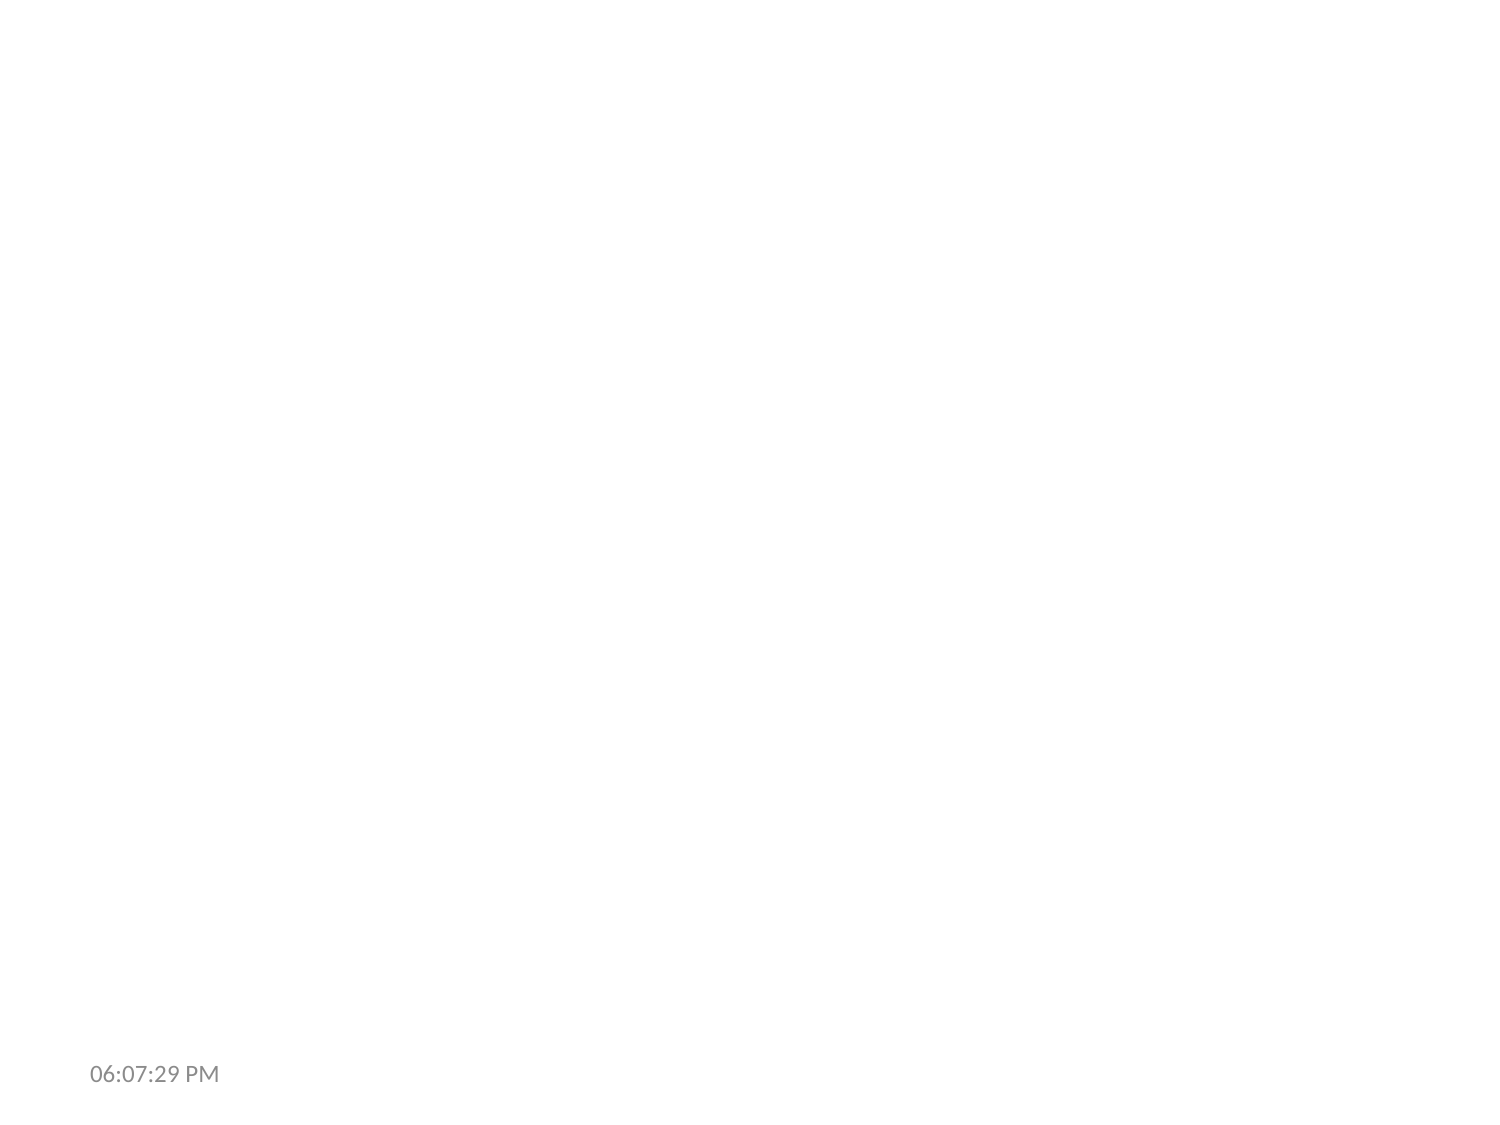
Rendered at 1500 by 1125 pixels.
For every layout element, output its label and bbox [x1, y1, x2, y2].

slide_number [75, 1042, 425, 1103]
